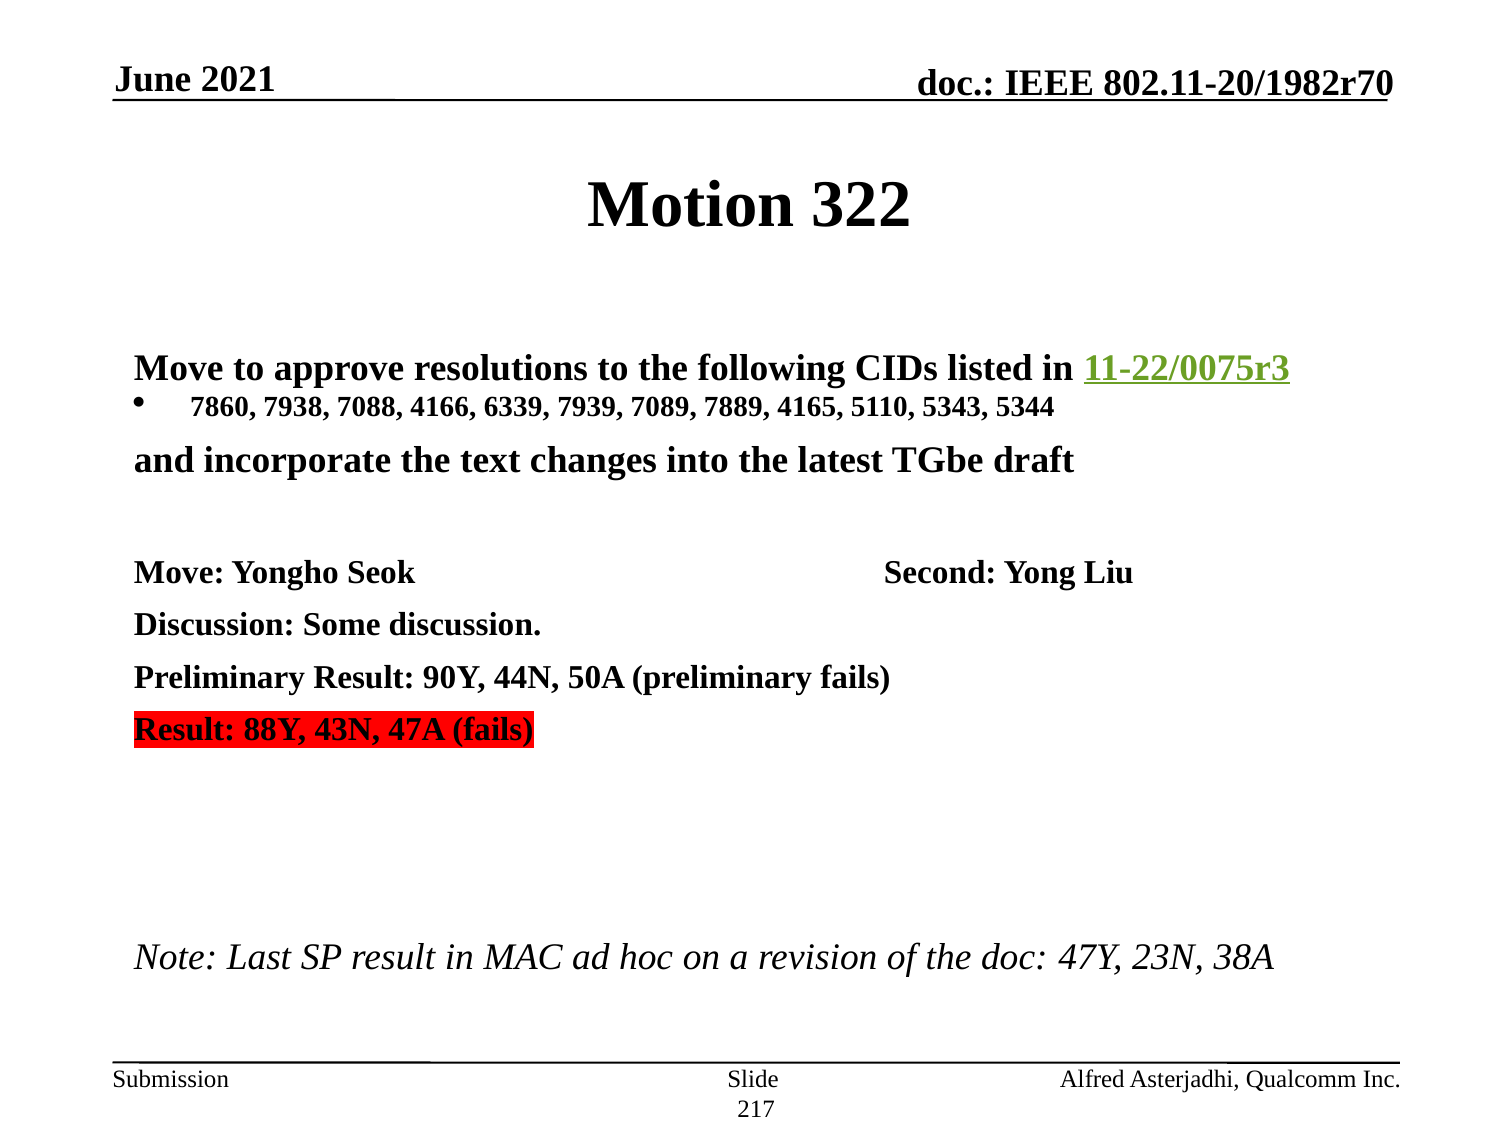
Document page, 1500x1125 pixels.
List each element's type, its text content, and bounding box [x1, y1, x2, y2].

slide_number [114, 54, 423, 100]
list Move to approve resolutions to the following CIDs listed in 11-22/0075r3 7860, 7938, 7088, 4166, 6339, 7939, 7089, 7889, 4165, 5110, 5343, 5344 and incorporate the text changes into the latest TGbe draft Move: Yongho Seok Second: Yong Liu Discussion: Some discussion. Preliminary Result: 90Y, 44N, 50A (preliminary fails) Result: 88Y, 43N, 47A (fails) Note: Last SP result in MAC ad hoc on a revision of the doc: 47Y, 23N, 38A [118, 334, 1394, 1011]
footer Alfred Asterjadhi, Qualcomm Inc. [878, 1061, 1402, 1093]
title Motion 322 [112, 112, 1388, 288]
slide_number Slide 217 [712, 1061, 800, 1123]
